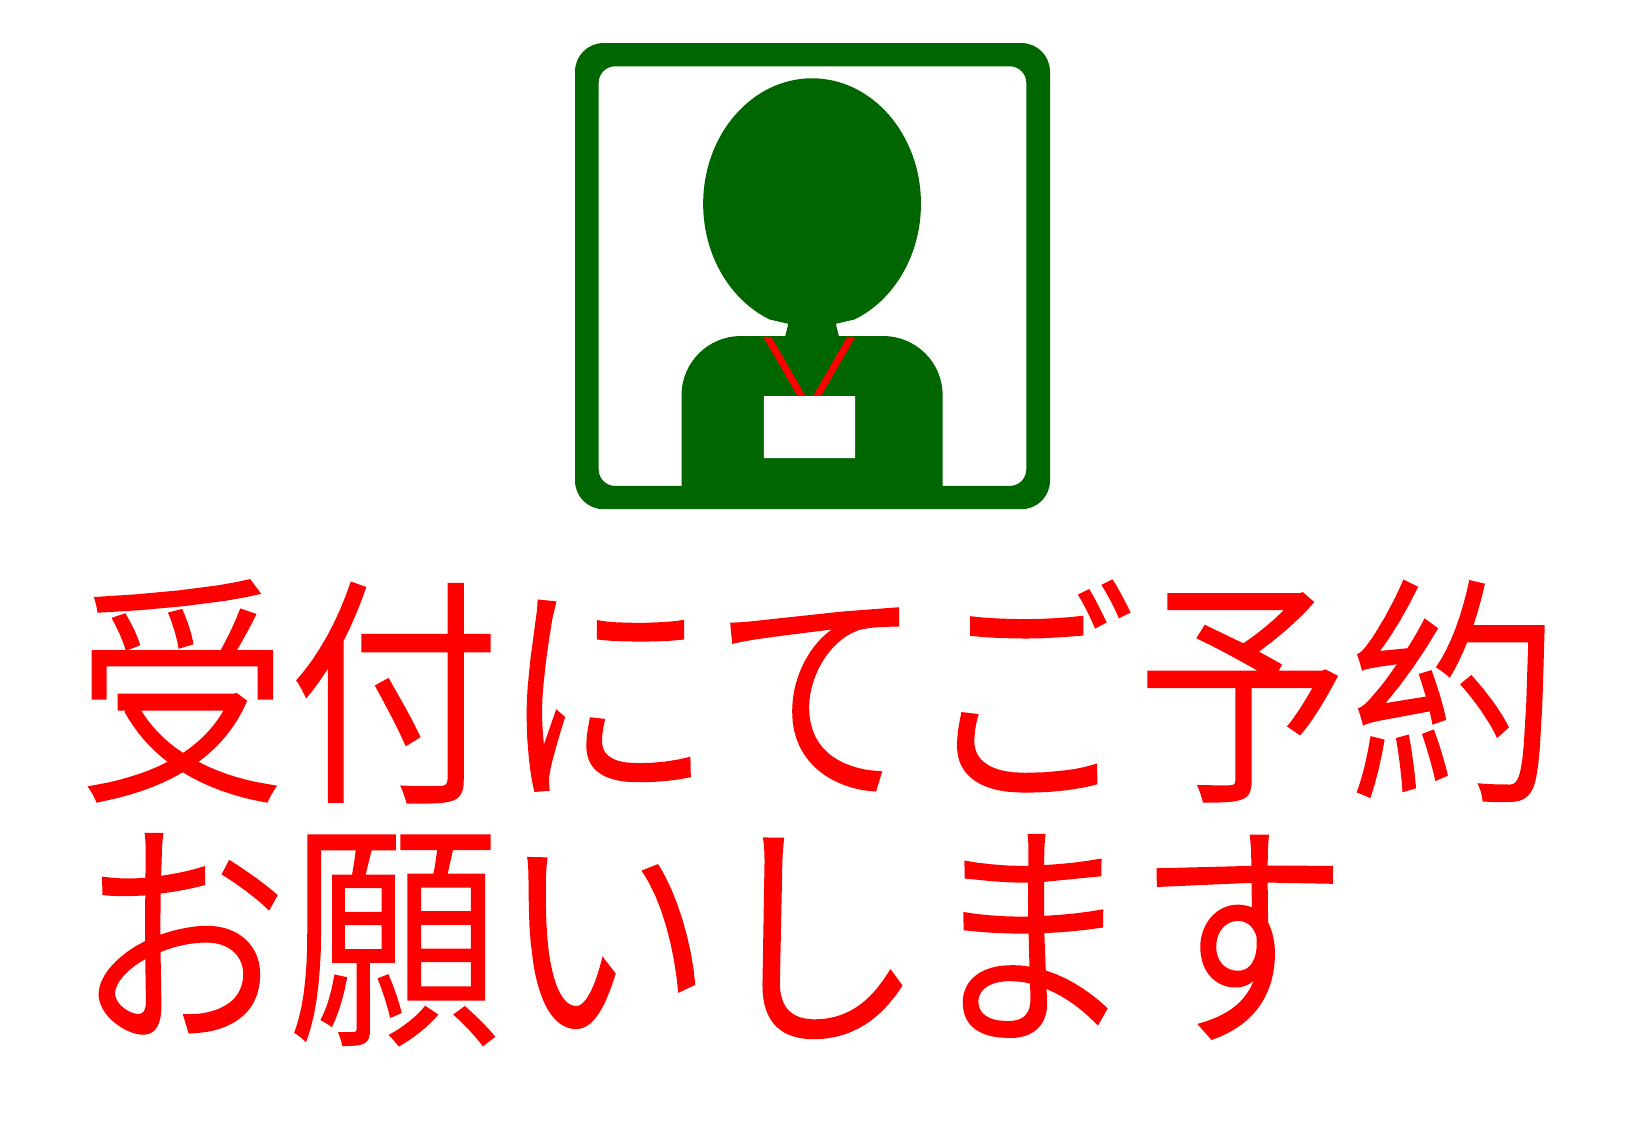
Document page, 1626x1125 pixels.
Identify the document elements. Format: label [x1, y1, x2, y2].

text_box [574, 42, 1051, 510]
